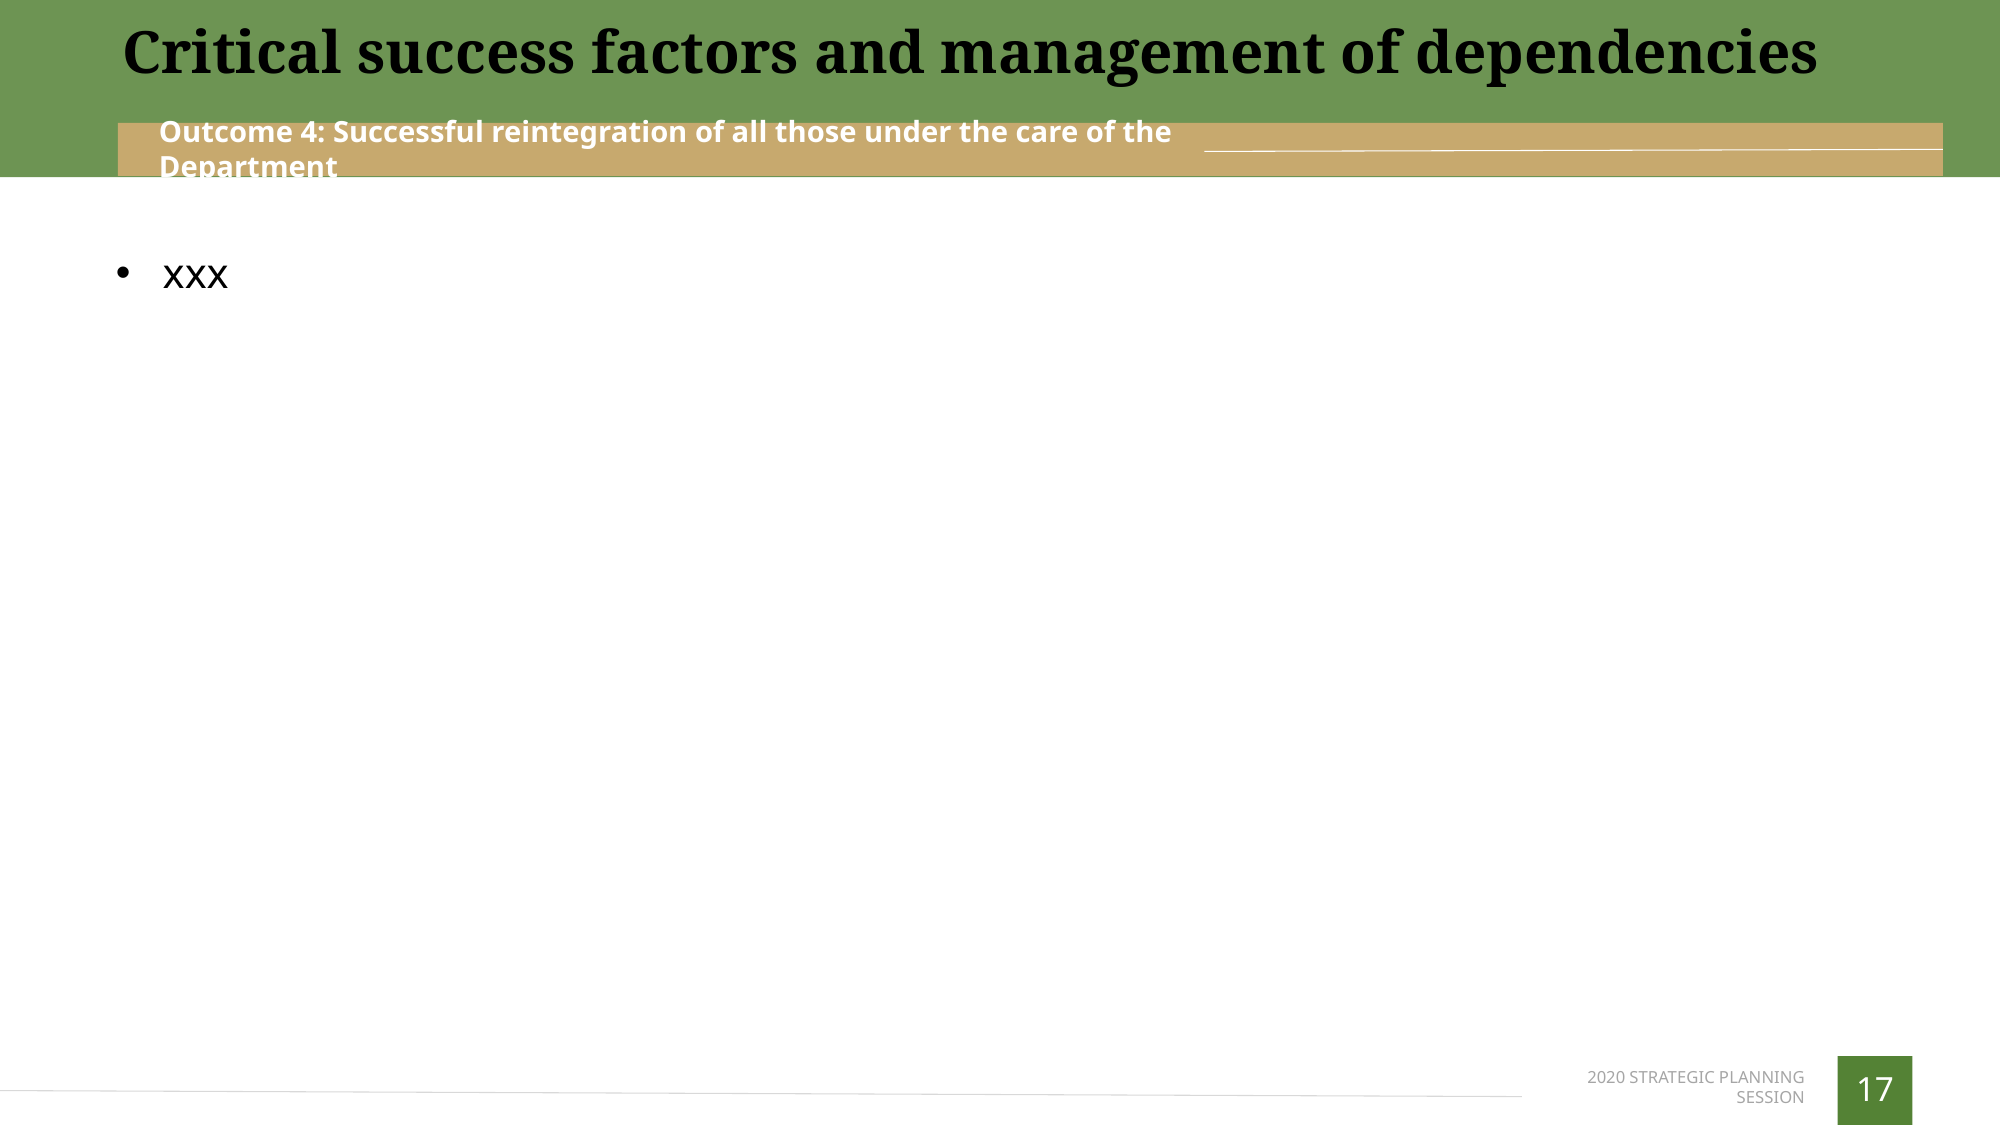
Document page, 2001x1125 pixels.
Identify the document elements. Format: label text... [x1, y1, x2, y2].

text_box xxx [101, 239, 1937, 305]
text_box Outcome 4: Successful reintegration of all those under the care of the Department [158, 113, 1286, 184]
title Critical success factors and management of dependencies [122, 22, 1857, 111]
